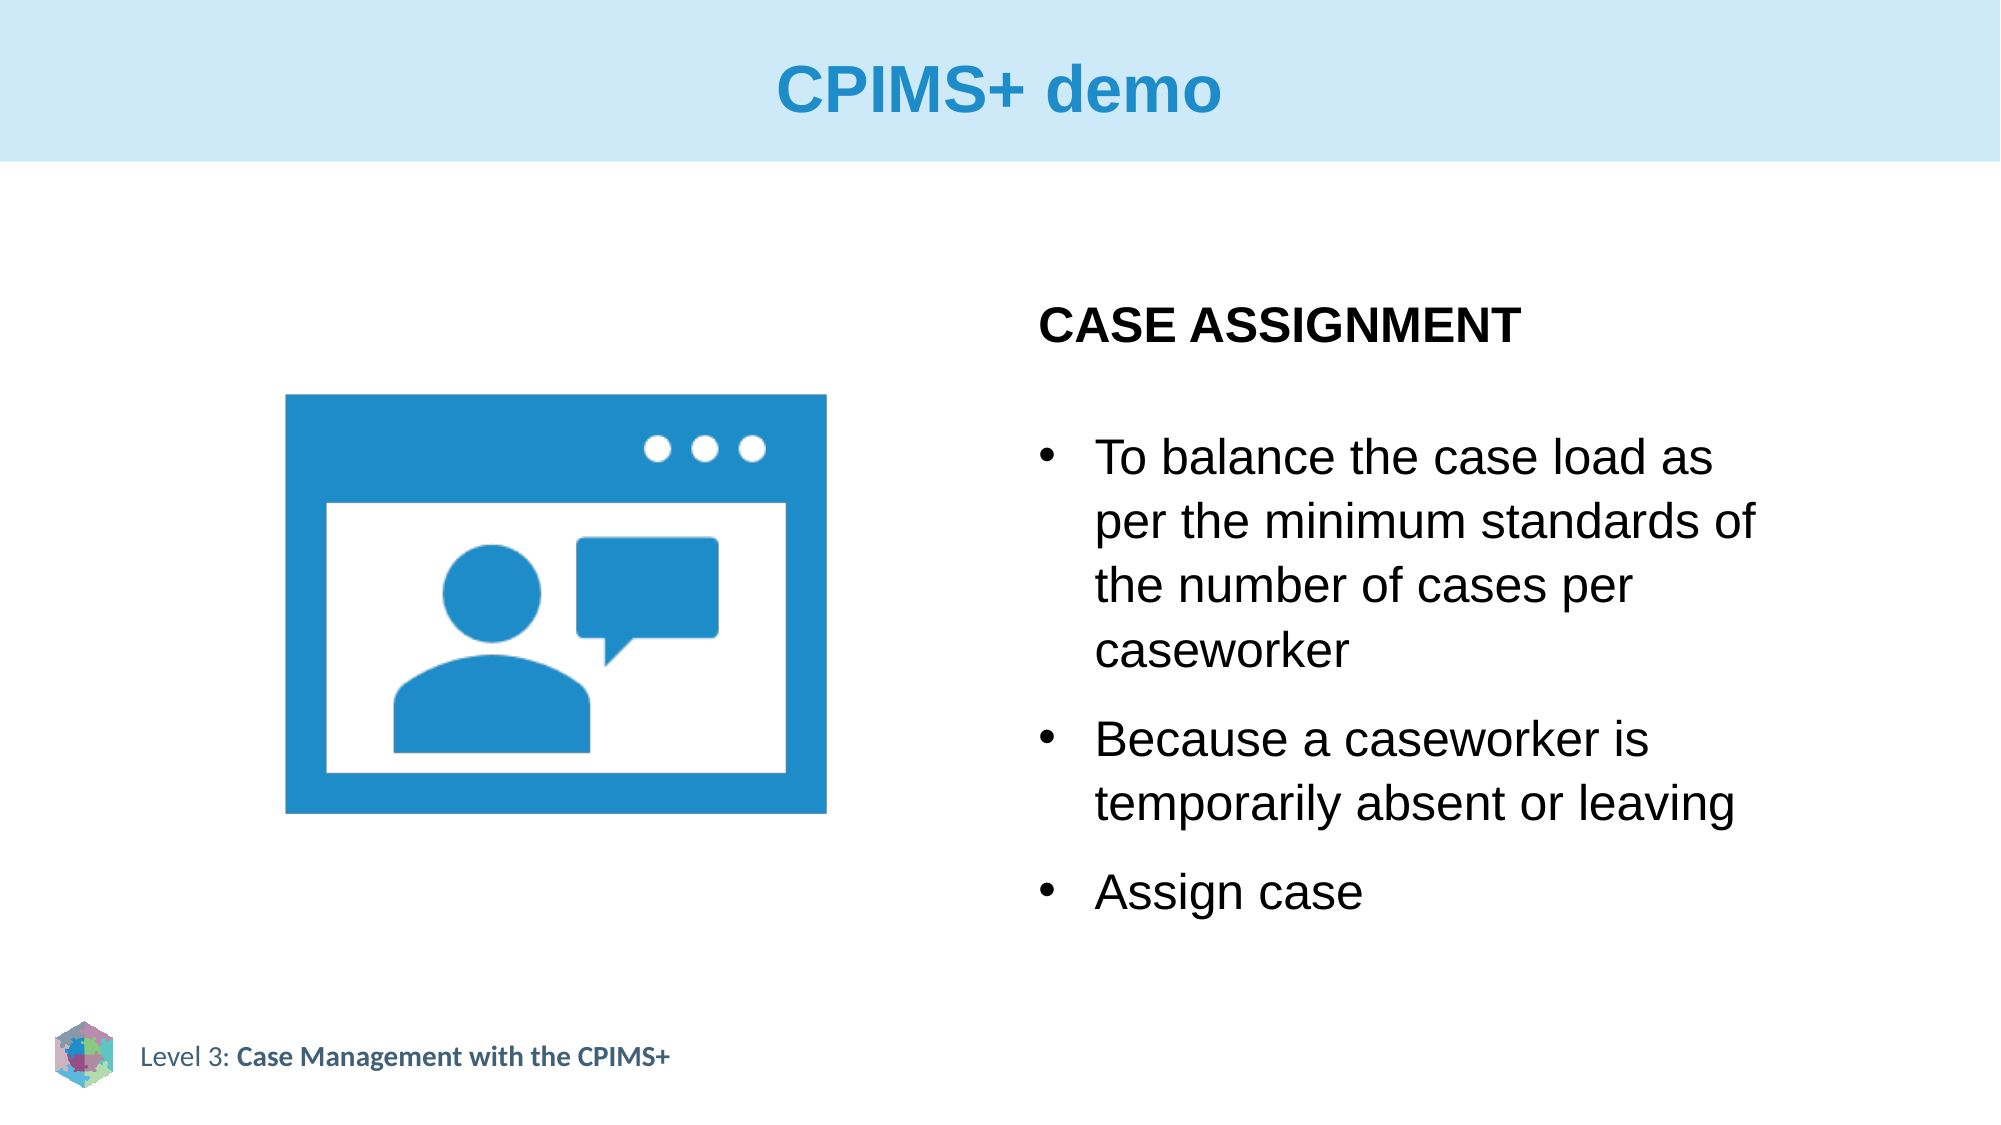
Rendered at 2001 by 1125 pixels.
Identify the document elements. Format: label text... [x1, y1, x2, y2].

text_box To balance the case load as per the minimum standards of the number of cases per caseworker Because a caseworker is temporarily absent or leaving Assign case [1023, 412, 1798, 928]
picture [55, 1021, 113, 1088]
picture [232, 280, 881, 929]
title CPIMS+ demo [137, 19, 1863, 163]
text_box CASE ASSIGNMENT [1023, 280, 1798, 360]
